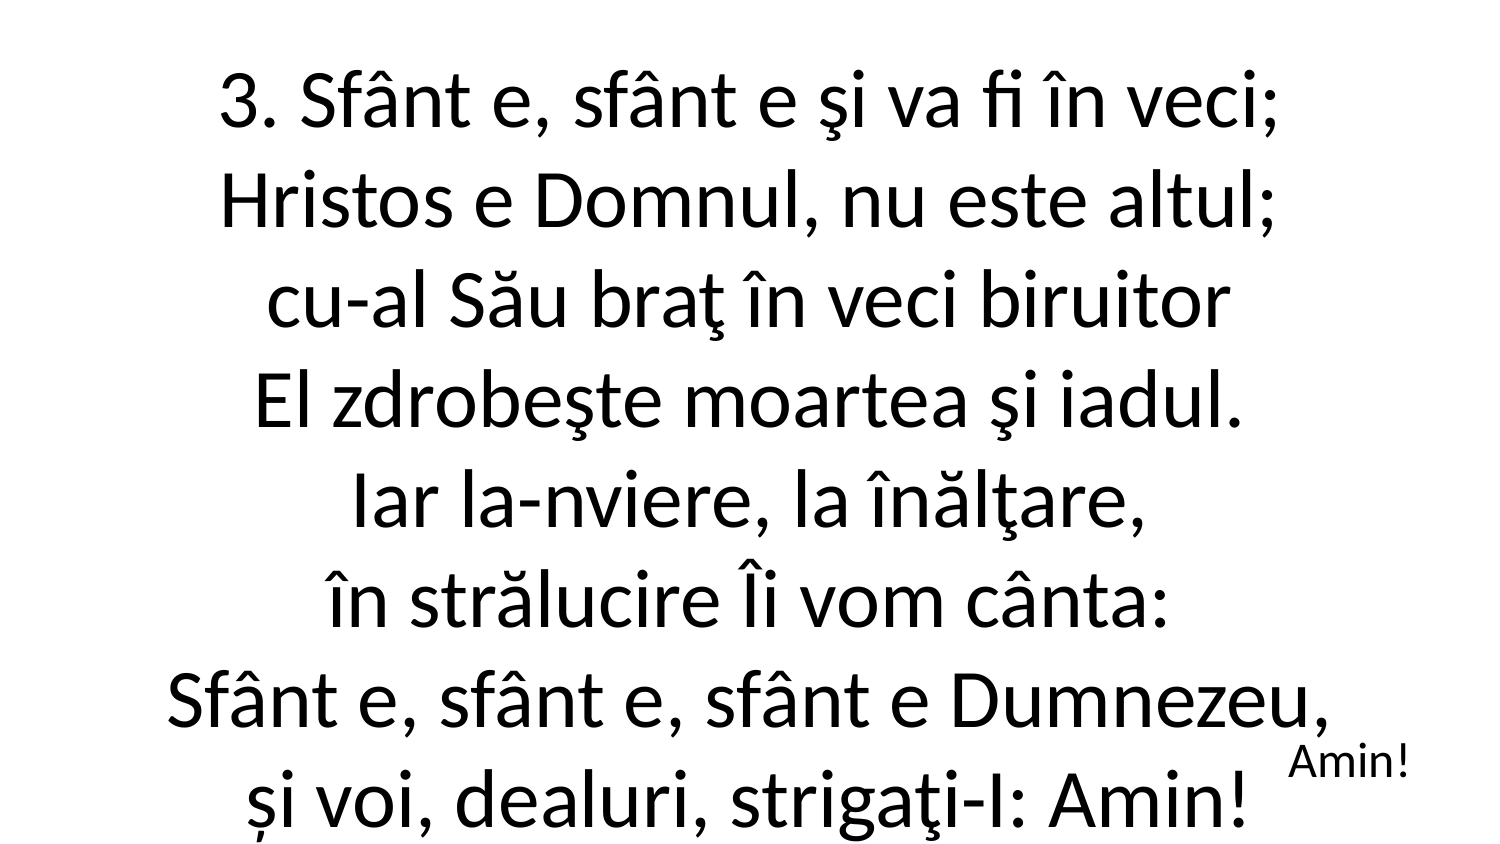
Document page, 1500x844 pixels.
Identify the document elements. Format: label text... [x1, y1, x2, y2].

text_box 3. Sfânt e, sfânt e şi va fi în veci; Hristos e Domnul, nu este altul; cu-al Său braţ în veci biruitor El zdrobeşte moartea şi iadul. Iar la-nviere, la înălţare, în strălucire Îi vom cânta: Sfânt e, sfânt e, sfânt e Dumnezeu, și voi, dealuri, strigaţi-I: Amin! [151, 0, 1349, 844]
text_box Amin! [1273, 674, 1427, 795]
